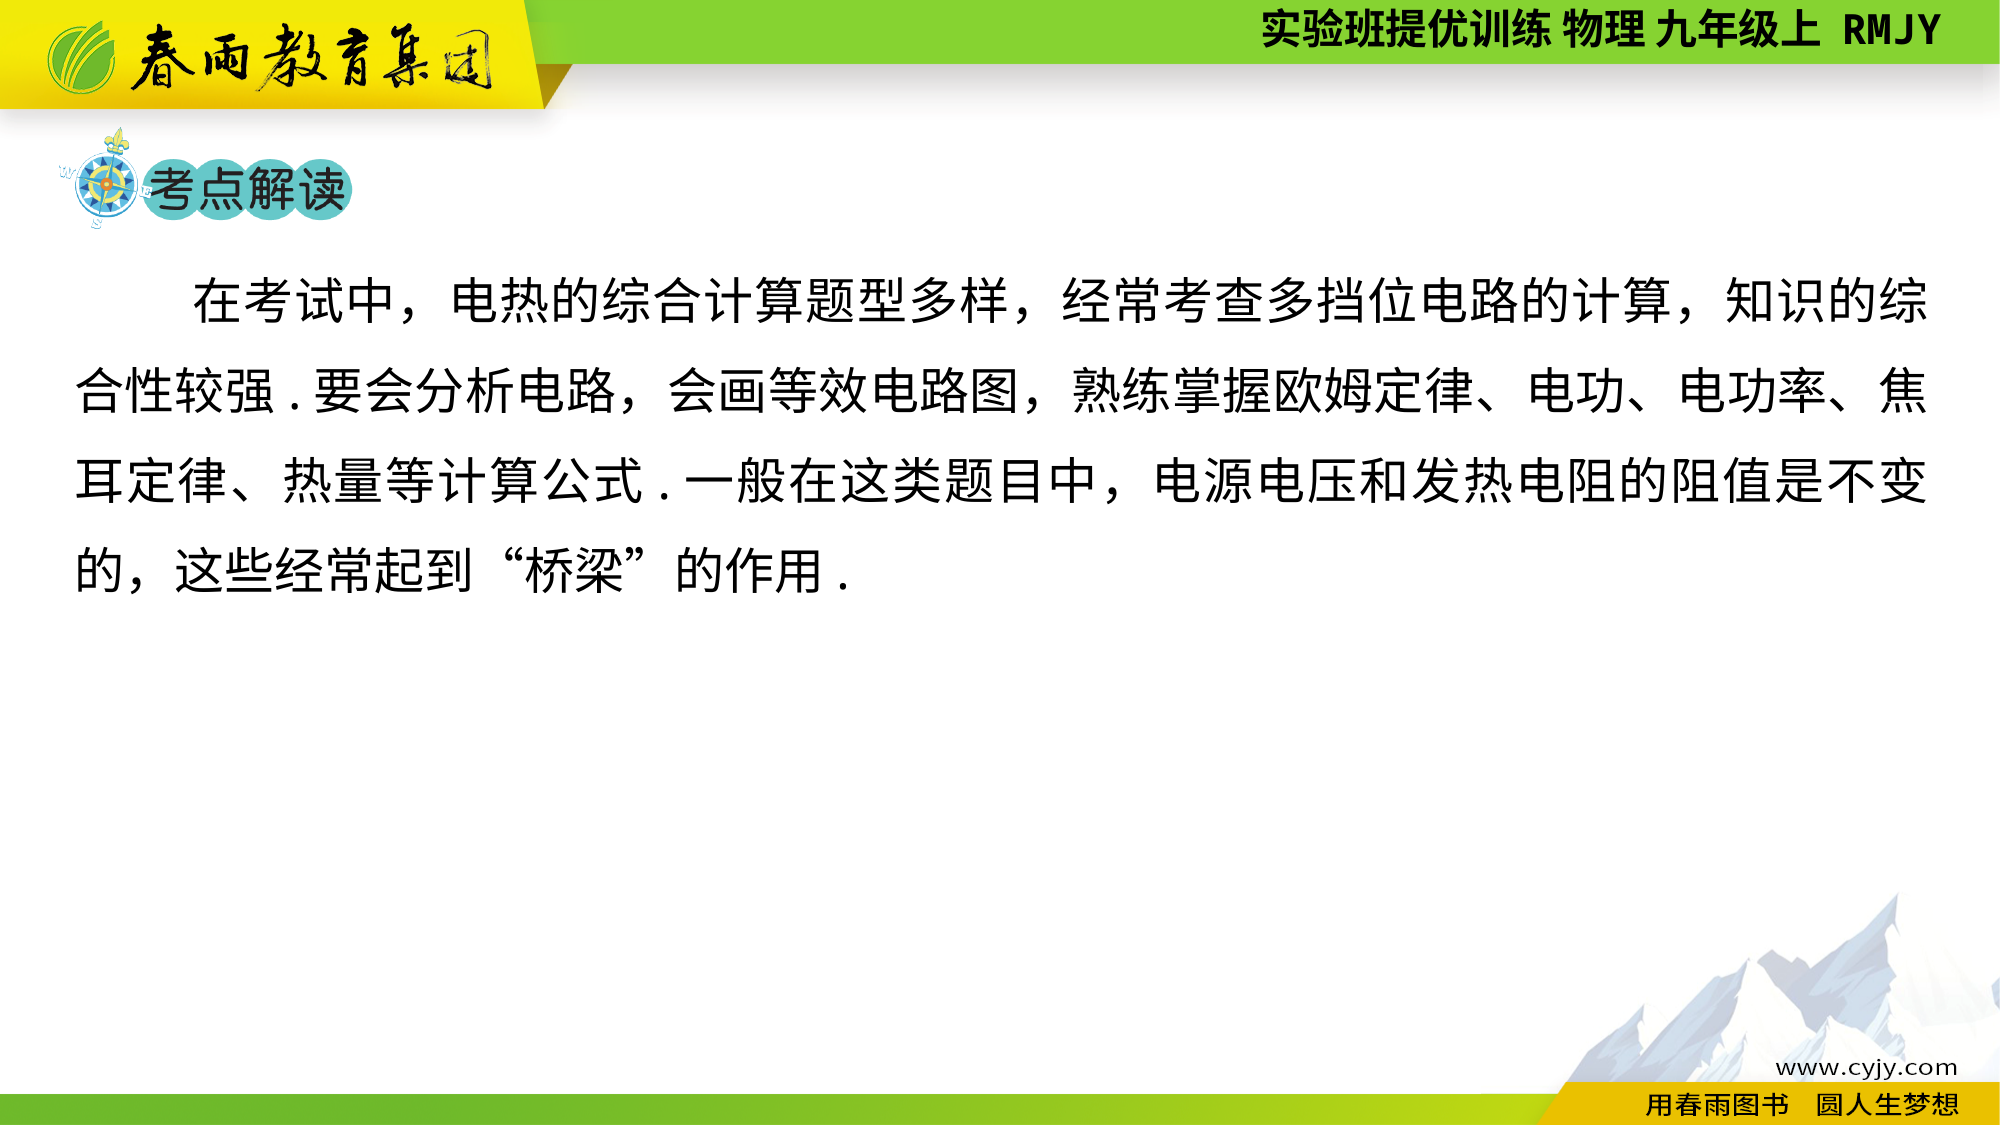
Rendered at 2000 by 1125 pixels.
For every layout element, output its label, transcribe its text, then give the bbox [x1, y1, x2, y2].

list 在考试中，电热的综合计算题型多样，经常考查多挡位电路的计算，知识的综合性较强.要会分析电路，会画等效电路图，熟练掌握欧姆定律、电功、电功率、焦耳定律、热量等计算公式.一般在这类题目中，电源电压和发热电阻的阻值是不变的，这些经常起到“桥梁”的作用. [59, 231, 1944, 599]
picture [0, 0, 2000, 1125]
